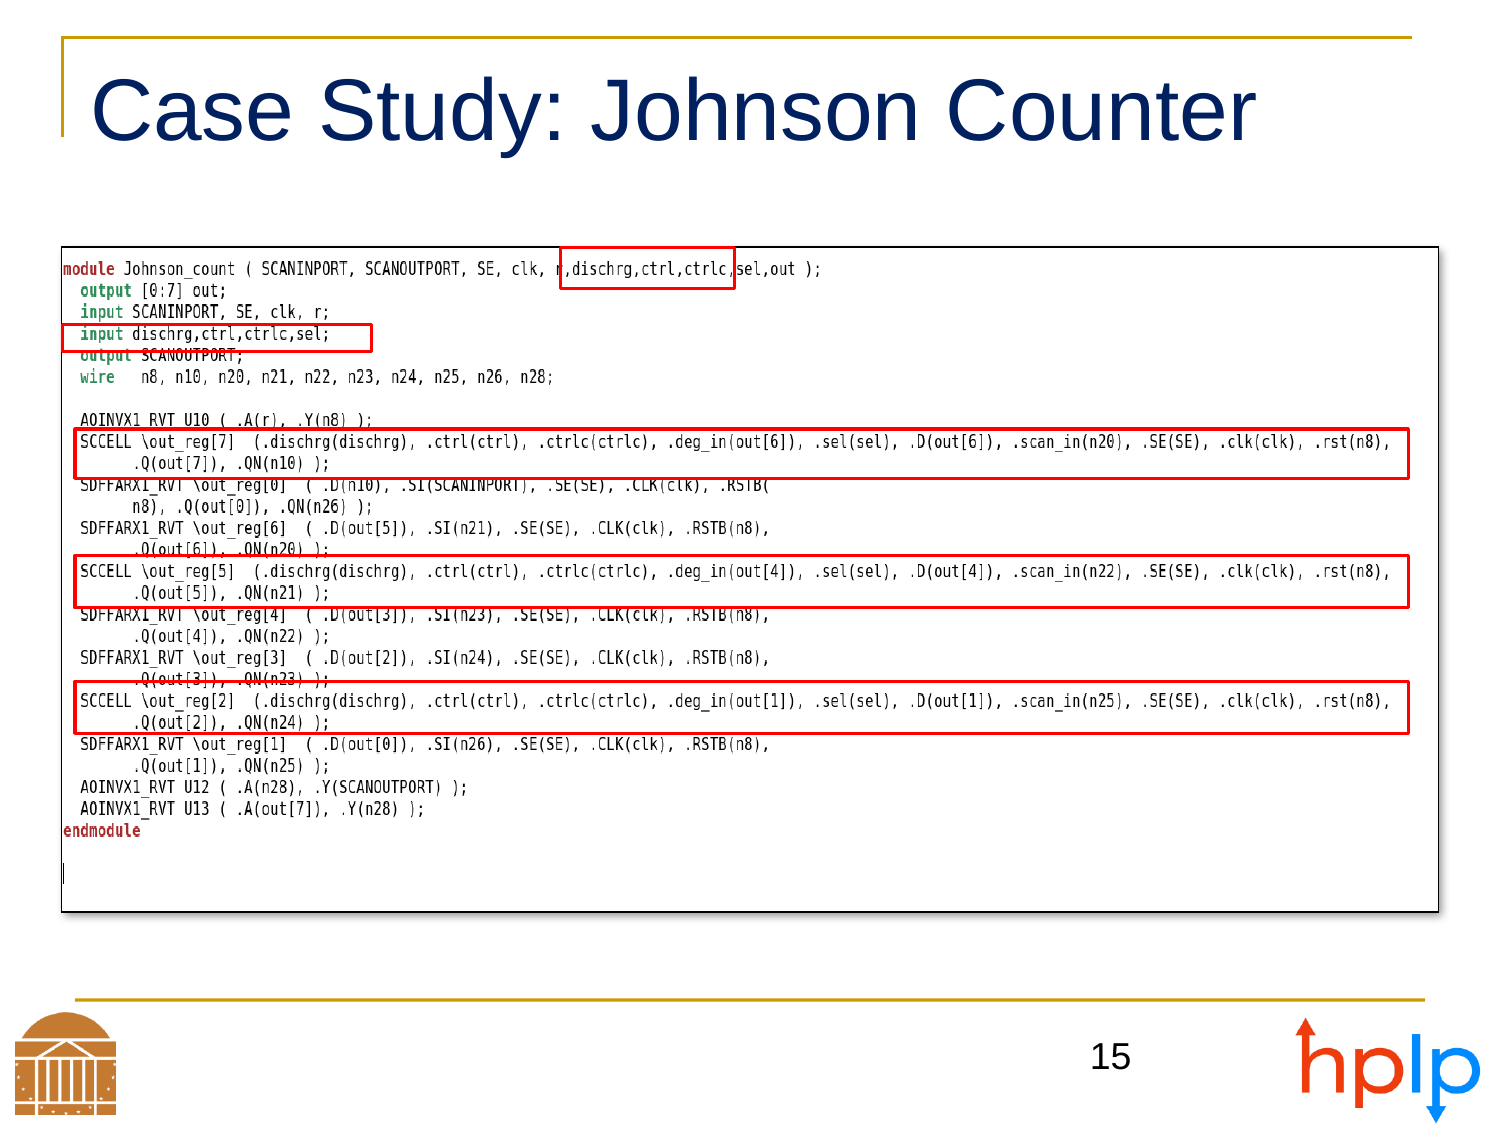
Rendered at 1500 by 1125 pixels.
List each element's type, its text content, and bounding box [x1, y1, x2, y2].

title Case Study: Johnson Counter [75, 45, 1425, 183]
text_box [62, 247, 1409, 734]
picture [15, 1012, 116, 1115]
slide_number 15 [1074, 1024, 1425, 1100]
picture [62, 247, 1438, 912]
picture [1257, 999, 1500, 1125]
